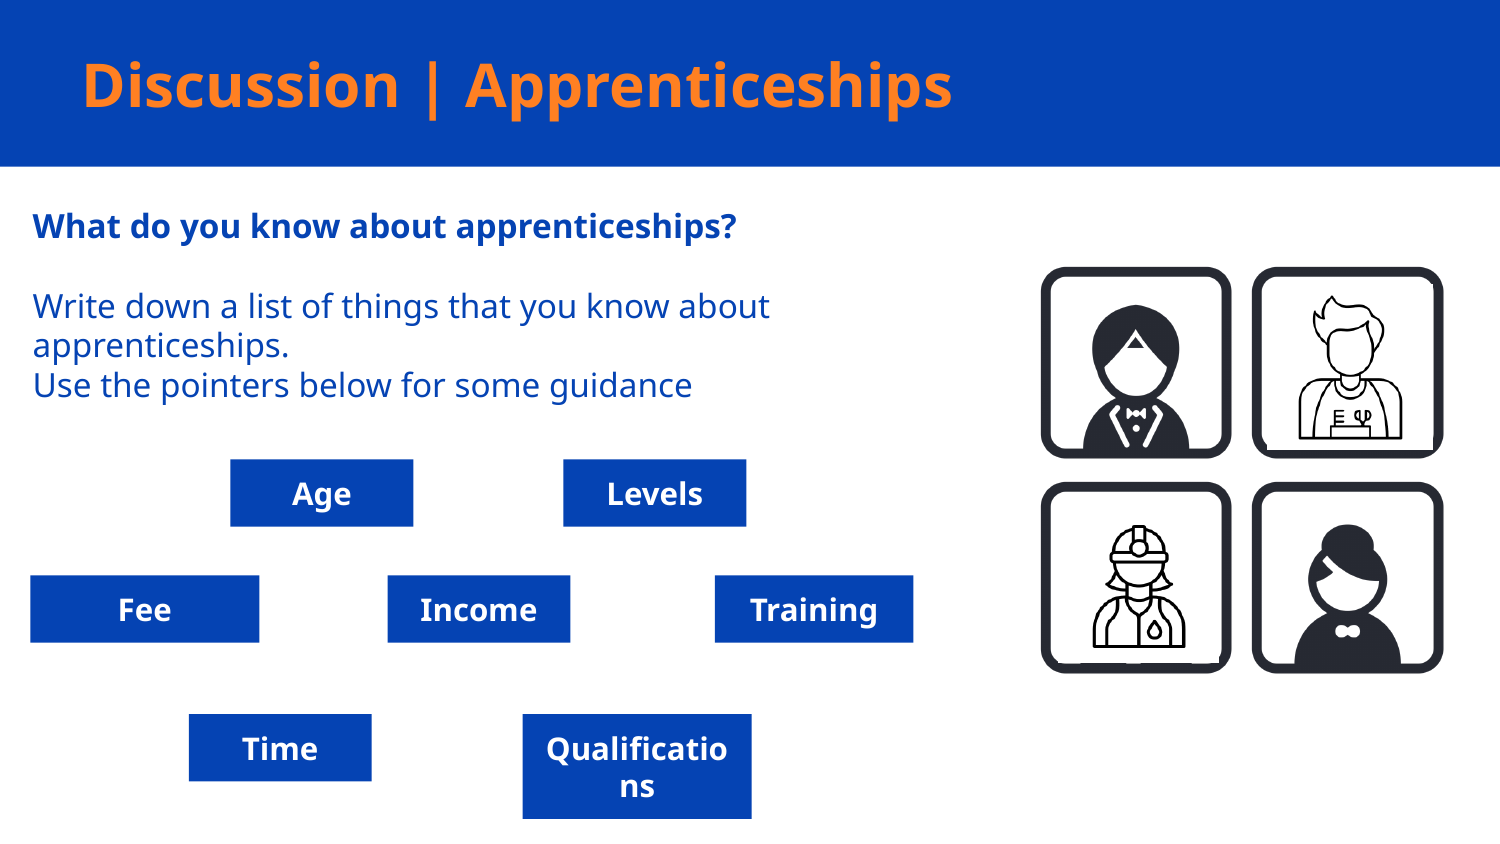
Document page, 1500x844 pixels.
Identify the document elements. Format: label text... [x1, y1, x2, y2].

text_box What do you know about apprenticeships? Write down a list of things that you know about apprenticeships. Use the pointers below for some guidance [17, 189, 1038, 460]
text_box Time [188, 714, 372, 782]
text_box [1030, 256, 1454, 684]
text_box Levels [563, 459, 747, 527]
text_box Income [387, 575, 571, 643]
text_box Age [230, 459, 414, 527]
text_box Qualifications [522, 714, 752, 819]
text_box Fee [30, 575, 260, 643]
title Discussion | Apprenticeships [66, 32, 1470, 135]
text_box Training [714, 575, 914, 643]
